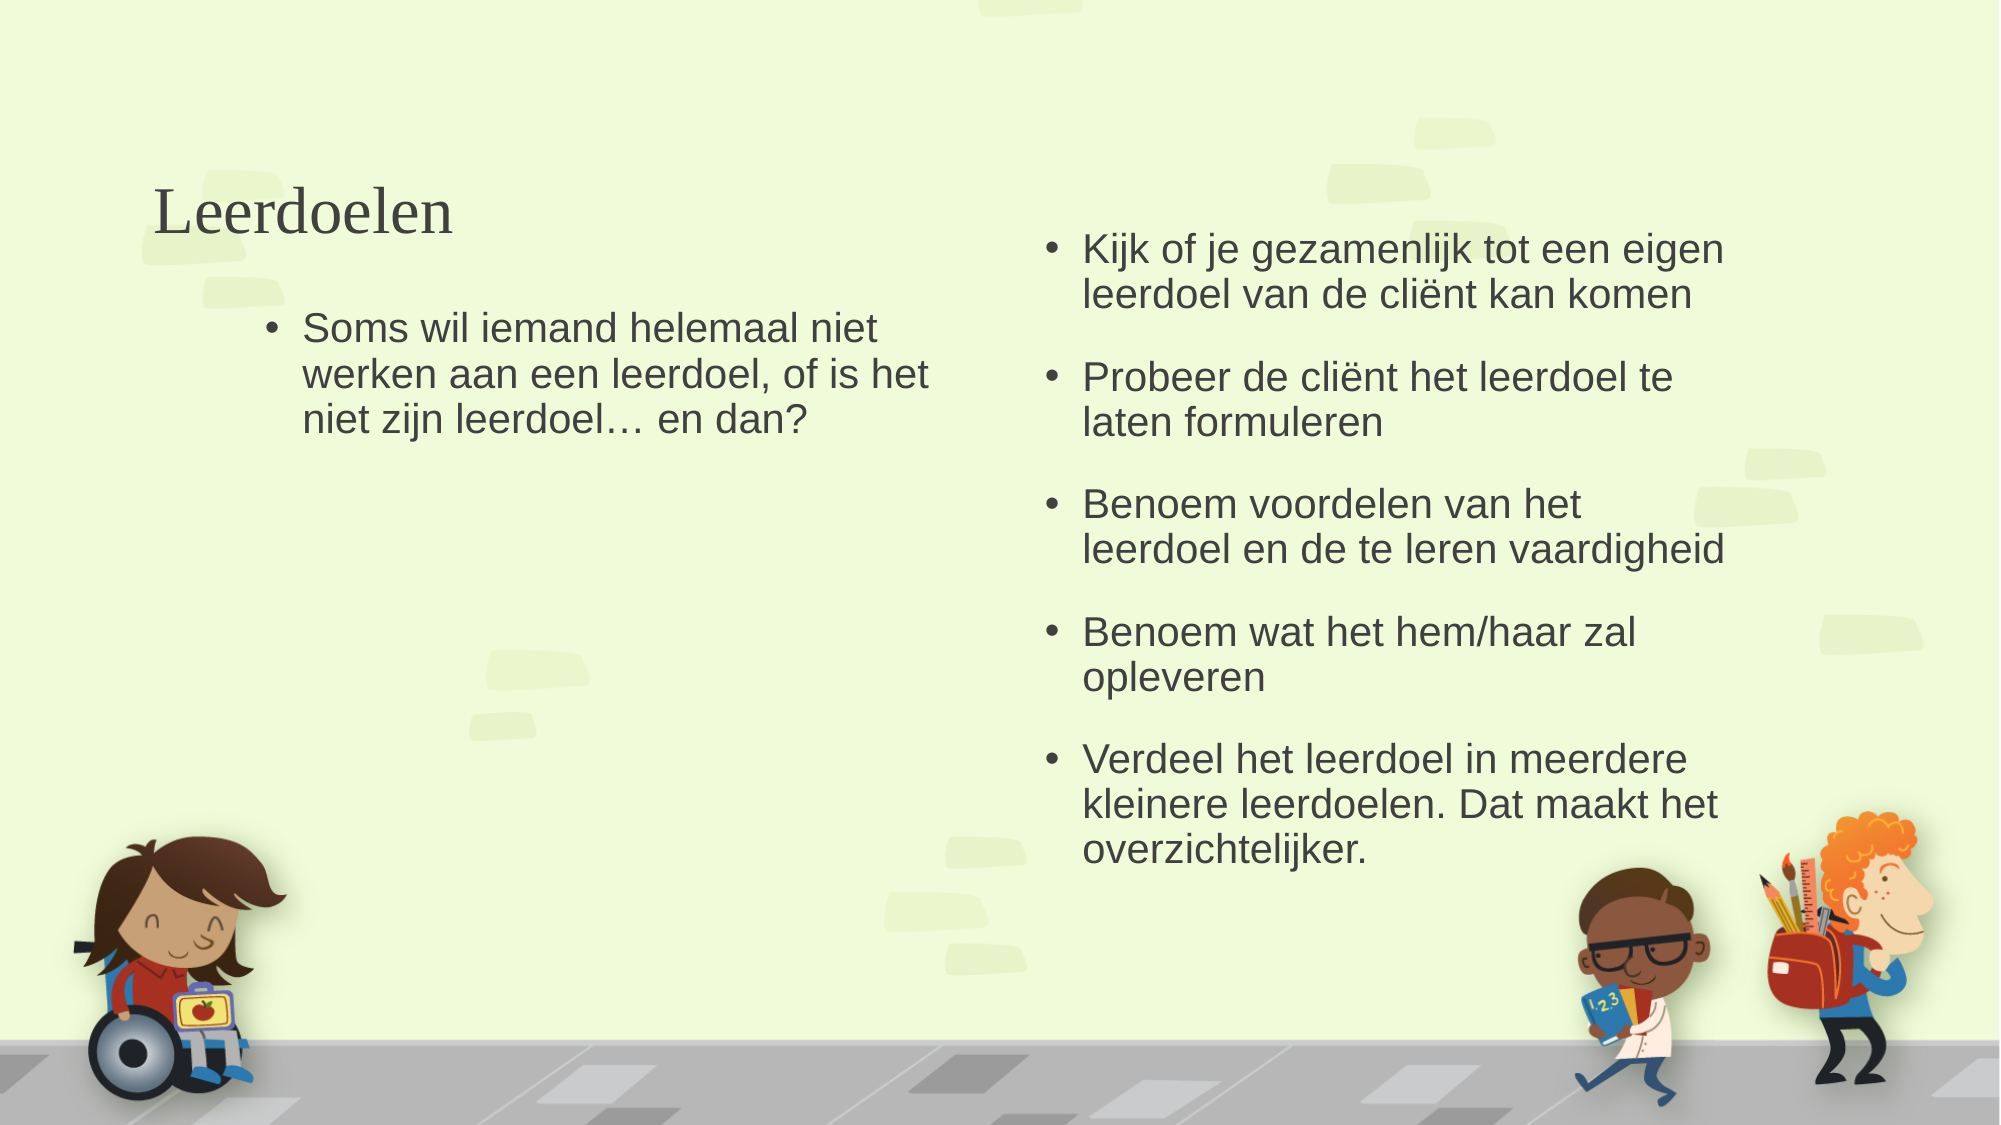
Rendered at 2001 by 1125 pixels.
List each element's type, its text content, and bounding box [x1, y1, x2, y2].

picture [0, 0, 2000, 1125]
title Leerdoelen [138, 77, 1751, 256]
list Soms wil iemand helemaal niet werken aan een leerdoel, of is het niet zijn leerdoel… en dan? [249, 299, 970, 870]
list Kijk of je gezamenlijk tot een eigen leerdoel van de cliënt kan komen Probeer de cliënt het leerdoel te laten formuleren Benoem voordelen van het leerdoel en de te leren vaardigheid Benoem wat het hem/haar zal opleveren Verdeel het leerdoel in meerdere kleinere leerdoelen. Dat maakt het overzichtelijker. [1029, 219, 1750, 882]
